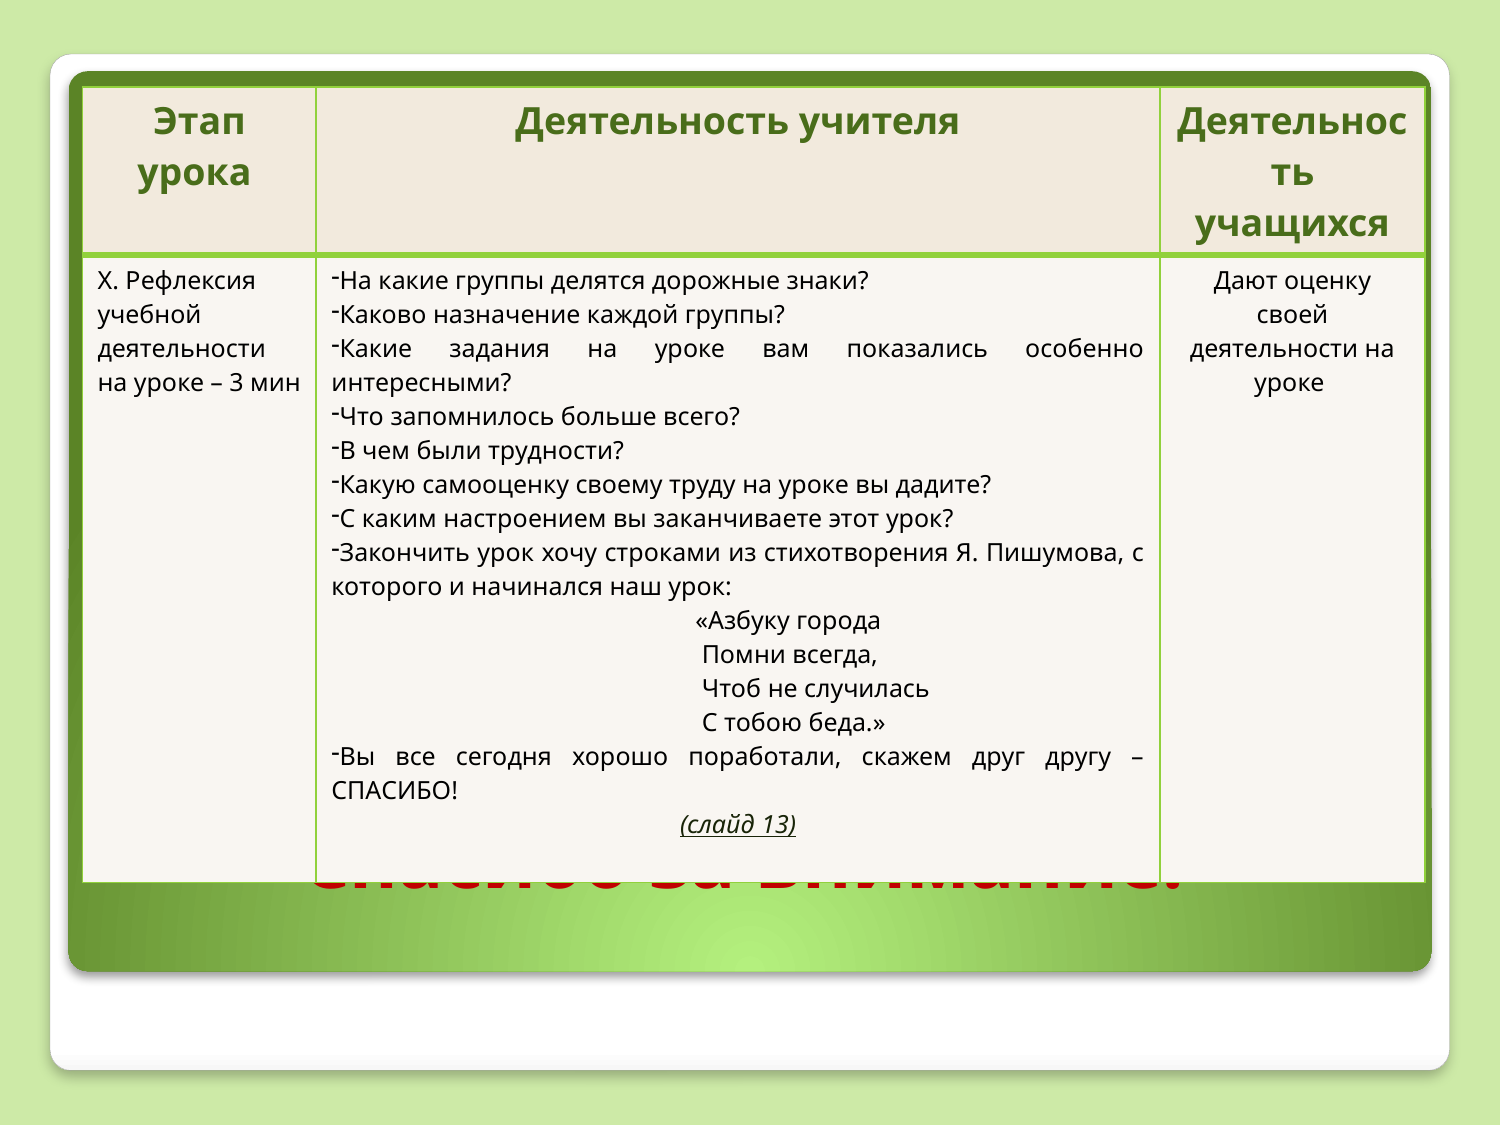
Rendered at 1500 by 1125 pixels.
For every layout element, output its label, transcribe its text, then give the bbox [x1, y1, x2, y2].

table_cell На какие группы делятся дорожные знаки? Каково назначение каждой группы? Какие задания на уроке вам показались особенно интересными? Что запомнилось больше всего? В чем были трудности? Какую самооценку своему труду на уроке вы дадите? С каким настроением вы заканчиваете этот урок? Закончить урок хочу строками из стихотворения Я. Пишумова, с которого и начинался наш урок: «Азбуку города Помни всегда, Чтоб не случилась С тобою беда.» Вы все сегодня хорошо поработали, скажем друг другу – СПАСИБО! (слайд 13) [317, 258, 1159, 882]
table_header Деятельность учащихся [1161, 88, 1424, 252]
table_cell X. Рефлексия учебной деятельности на уроке – 3 мин [83, 258, 315, 882]
title Спасибо за внимание! [82, 883, 1425, 911]
table_header Деятельность учителя [317, 88, 1159, 252]
table_cell Дают оценку своей деятельности на уроке [1161, 258, 1424, 882]
table_header Этап урока [83, 88, 315, 252]
